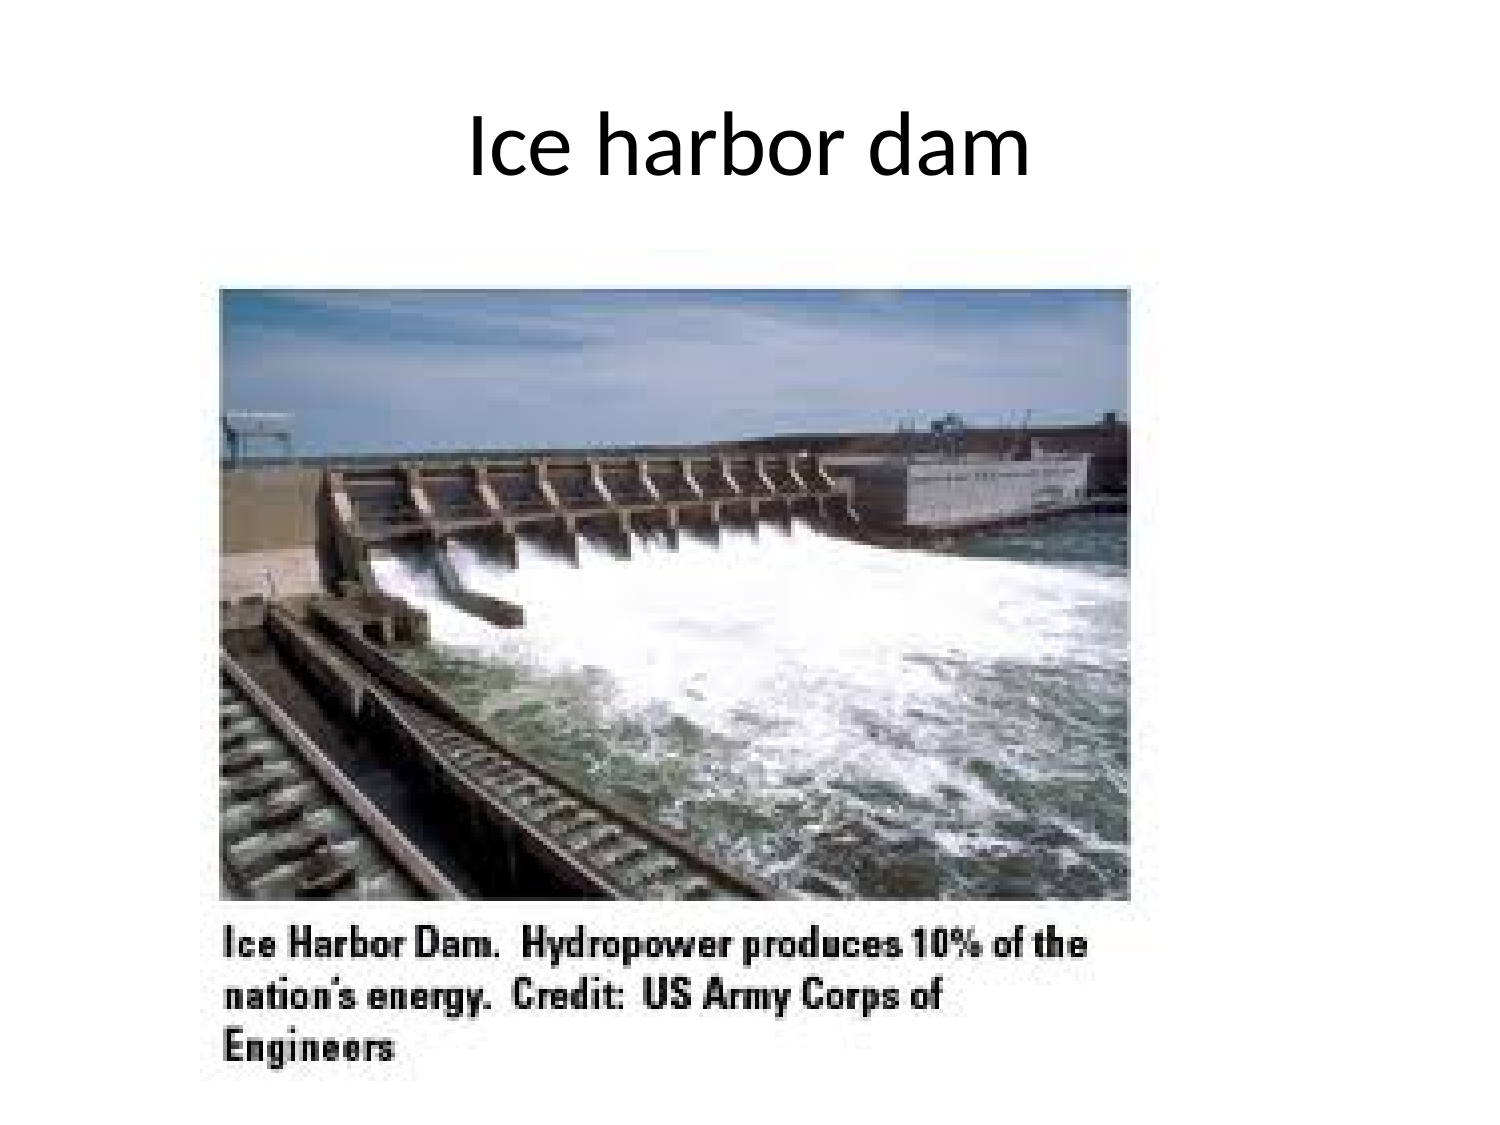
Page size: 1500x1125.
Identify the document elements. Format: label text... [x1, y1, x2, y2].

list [199, 249, 1163, 1085]
title Ice harbor dam [75, 45, 1425, 233]
